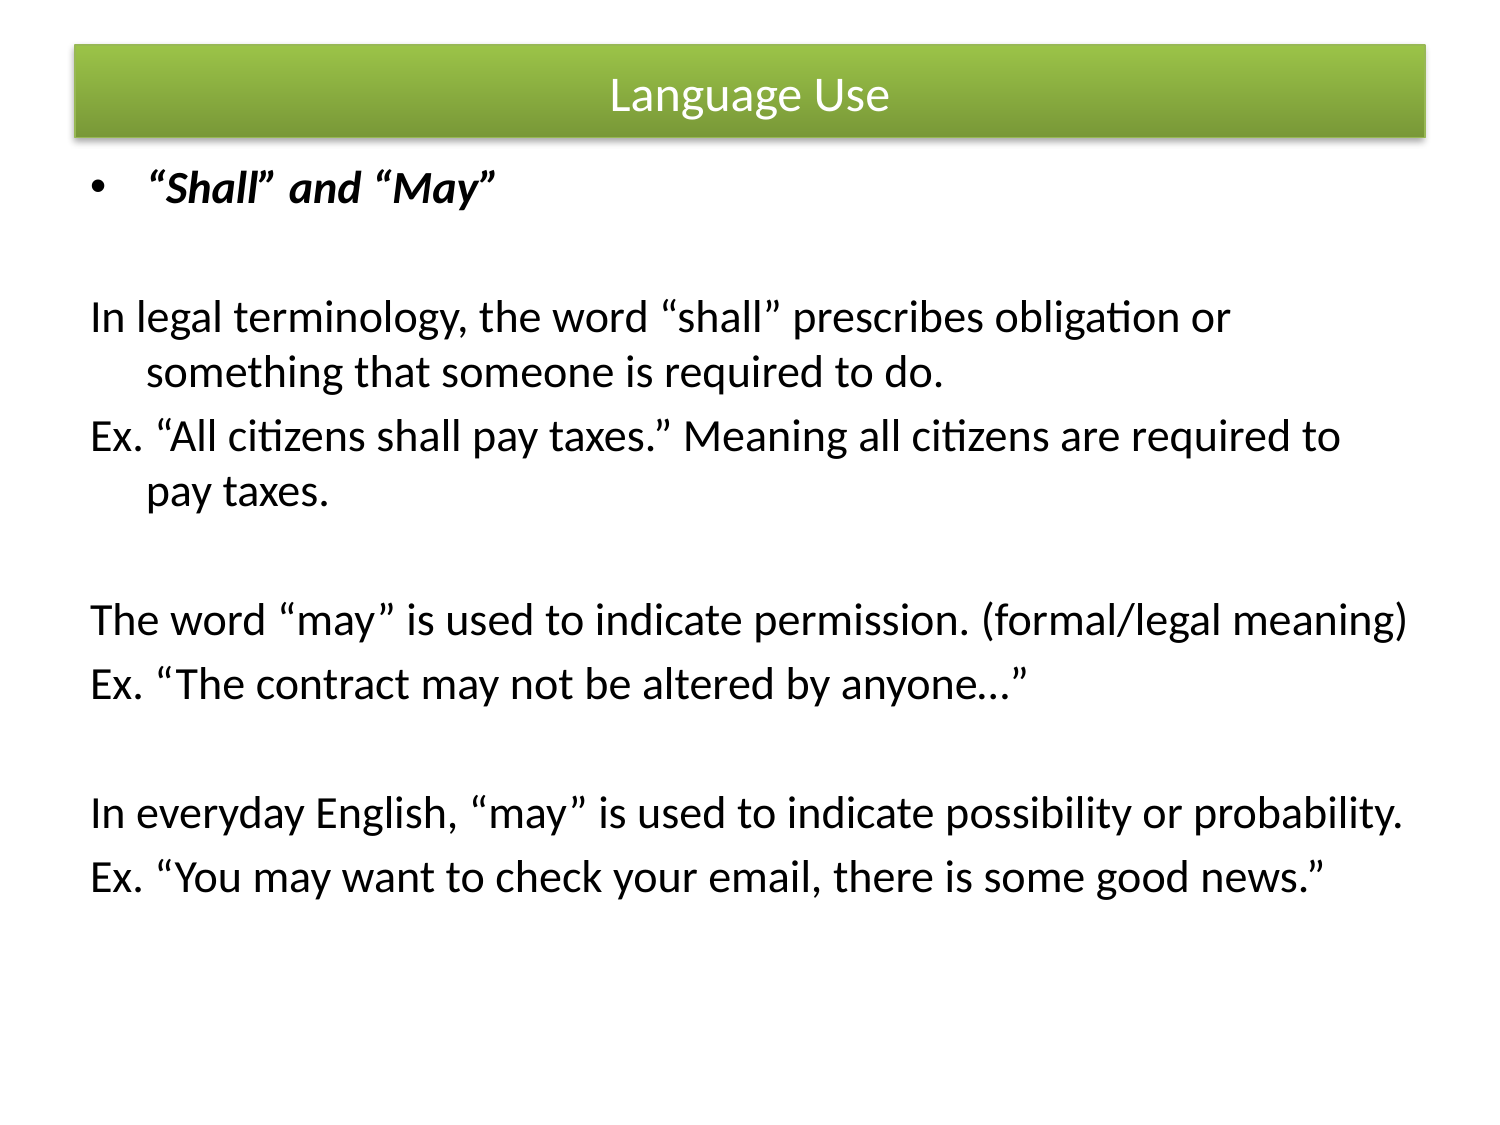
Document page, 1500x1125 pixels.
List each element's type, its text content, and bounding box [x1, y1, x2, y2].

title Language Use [74, 44, 1426, 138]
list “Shall” and “May” In legal terminology, the word “shall” prescribes obligation or something that someone is required to do. Ex. “All citizens shall pay taxes.” Meaning all citizens are required to pay taxes. The word “may” is used to indicate permission. (formal/legal meaning) Ex. “The contract may not be altered by anyone…” In everyday English, “may” is used to indicate possibility or probability. Ex. “You may want to check your email, there is some good news.” [75, 149, 1425, 1005]
